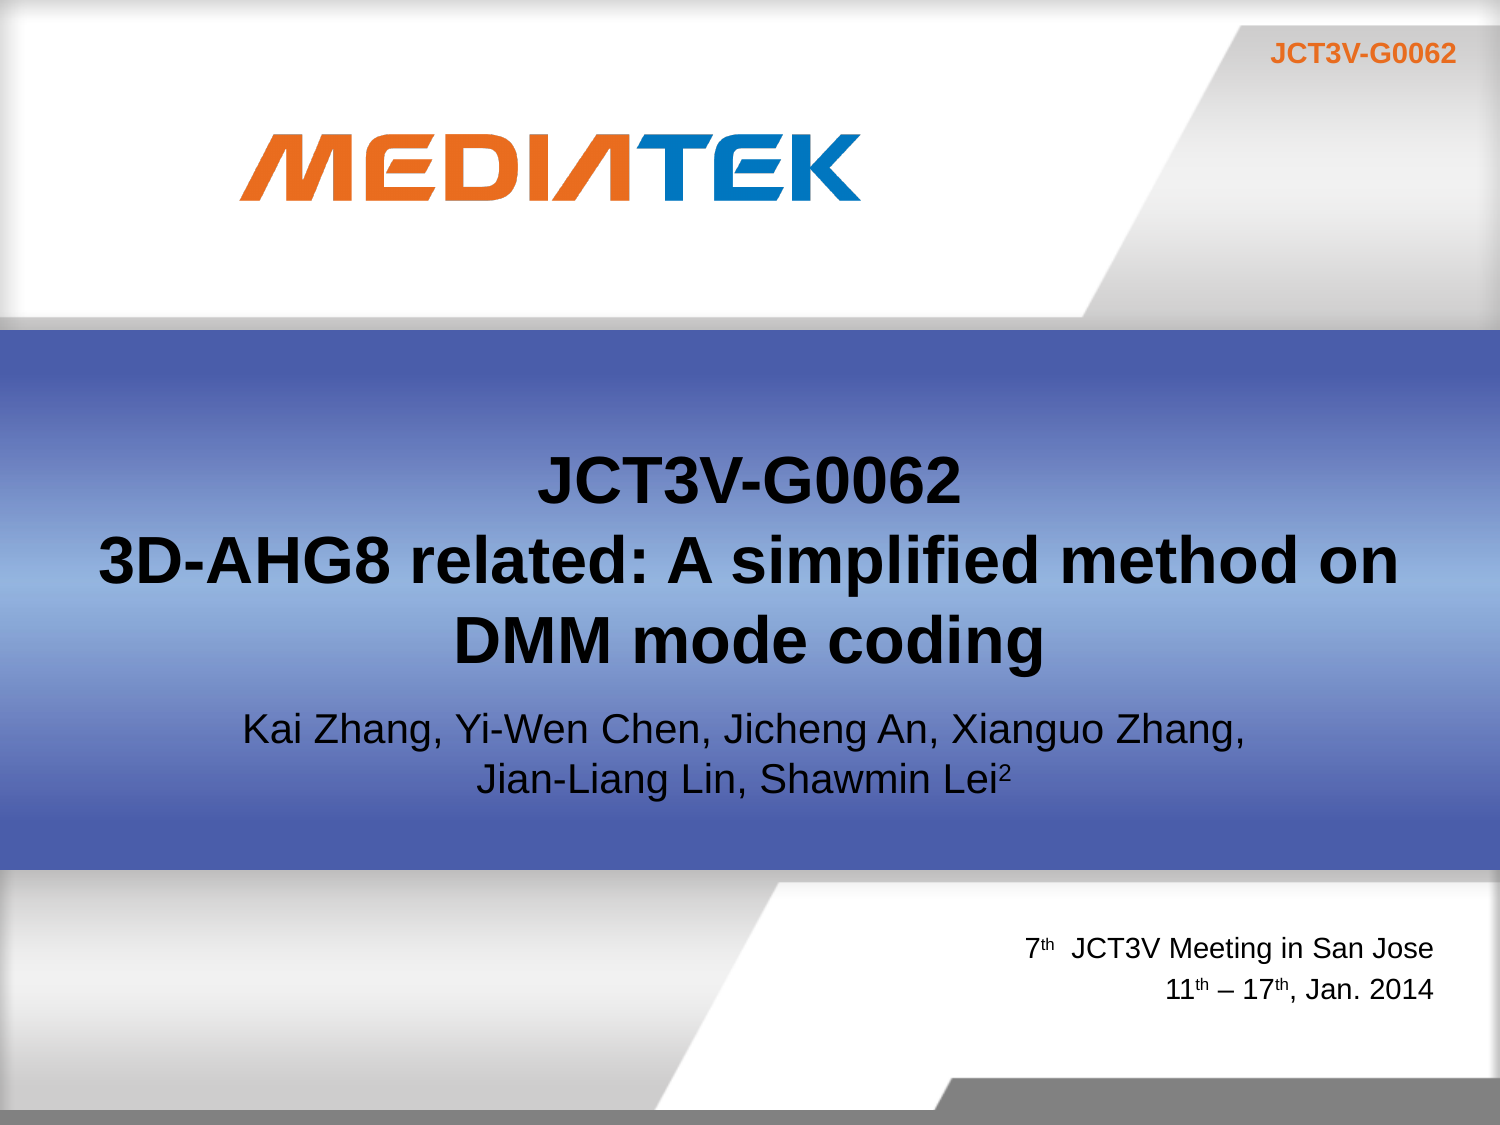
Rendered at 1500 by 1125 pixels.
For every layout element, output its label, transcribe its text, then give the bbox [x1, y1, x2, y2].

title JCT3V-G0062 3D-AHG8 related: A simplified method on DMM mode coding [50, 438, 1450, 676]
picture [0, 0, 1500, 1125]
text_box Kai Zhang, Yi-Wen Chen, Jicheng An, Xianguo Zhang, Jian-Liang Lin, Shawmin Lei2 [206, 694, 1282, 860]
